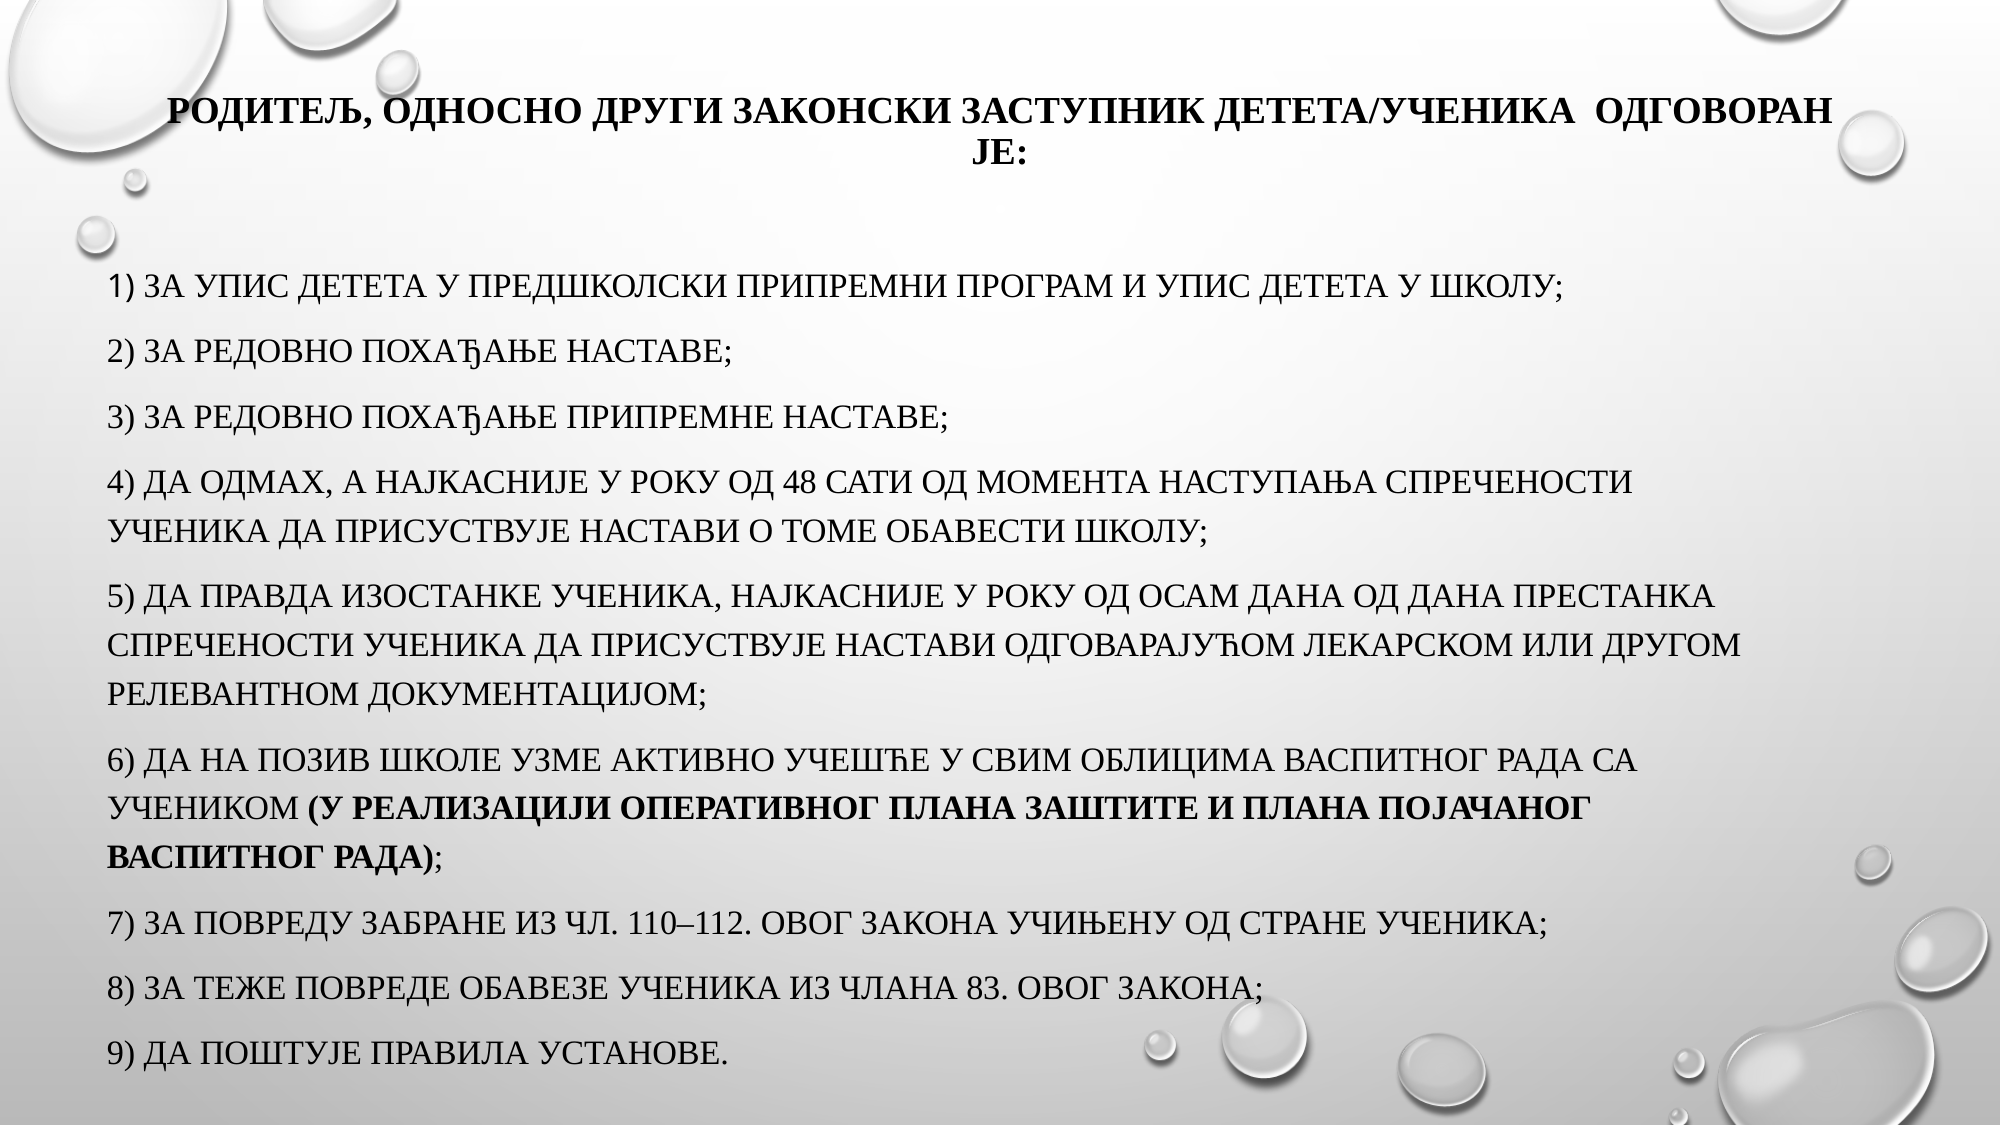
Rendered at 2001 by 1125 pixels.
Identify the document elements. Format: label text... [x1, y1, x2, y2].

picture [0, 0, 2000, 1125]
list 1) за упис детета у предшколски припремни програм и упис детета у школу; 2) за редовно похађање наставе; 3) за редовно похађање припремне наставе; 4) да одмах, а најкасније у року од 48 сати од момента наступања спречености ученика да присуствује настави о томе обавести школу; 5) да правда изостанке ученика, најкасније у року од осам дана од дана престанка спречености ученика да присуствује настави одговарајућом лекарском или другом релевантном документацијом; 6) да на позив школе узме активно учешће у свим облицима васпитног рада са учеником (у реализацији оперативног плана заштите и плана појачаног васпитног рада); 7) за повреду забране из чл. 110–112. овог закона учињену од стране ученика; 8) за теже повреде обавезе ученика из члана 83. овог закона; 9) да поштује правила установе. [91, 247, 1809, 1084]
title Родитељ, односно други законски заступник детета/УЧЕНИКА одговоран је: [149, 41, 1851, 227]
